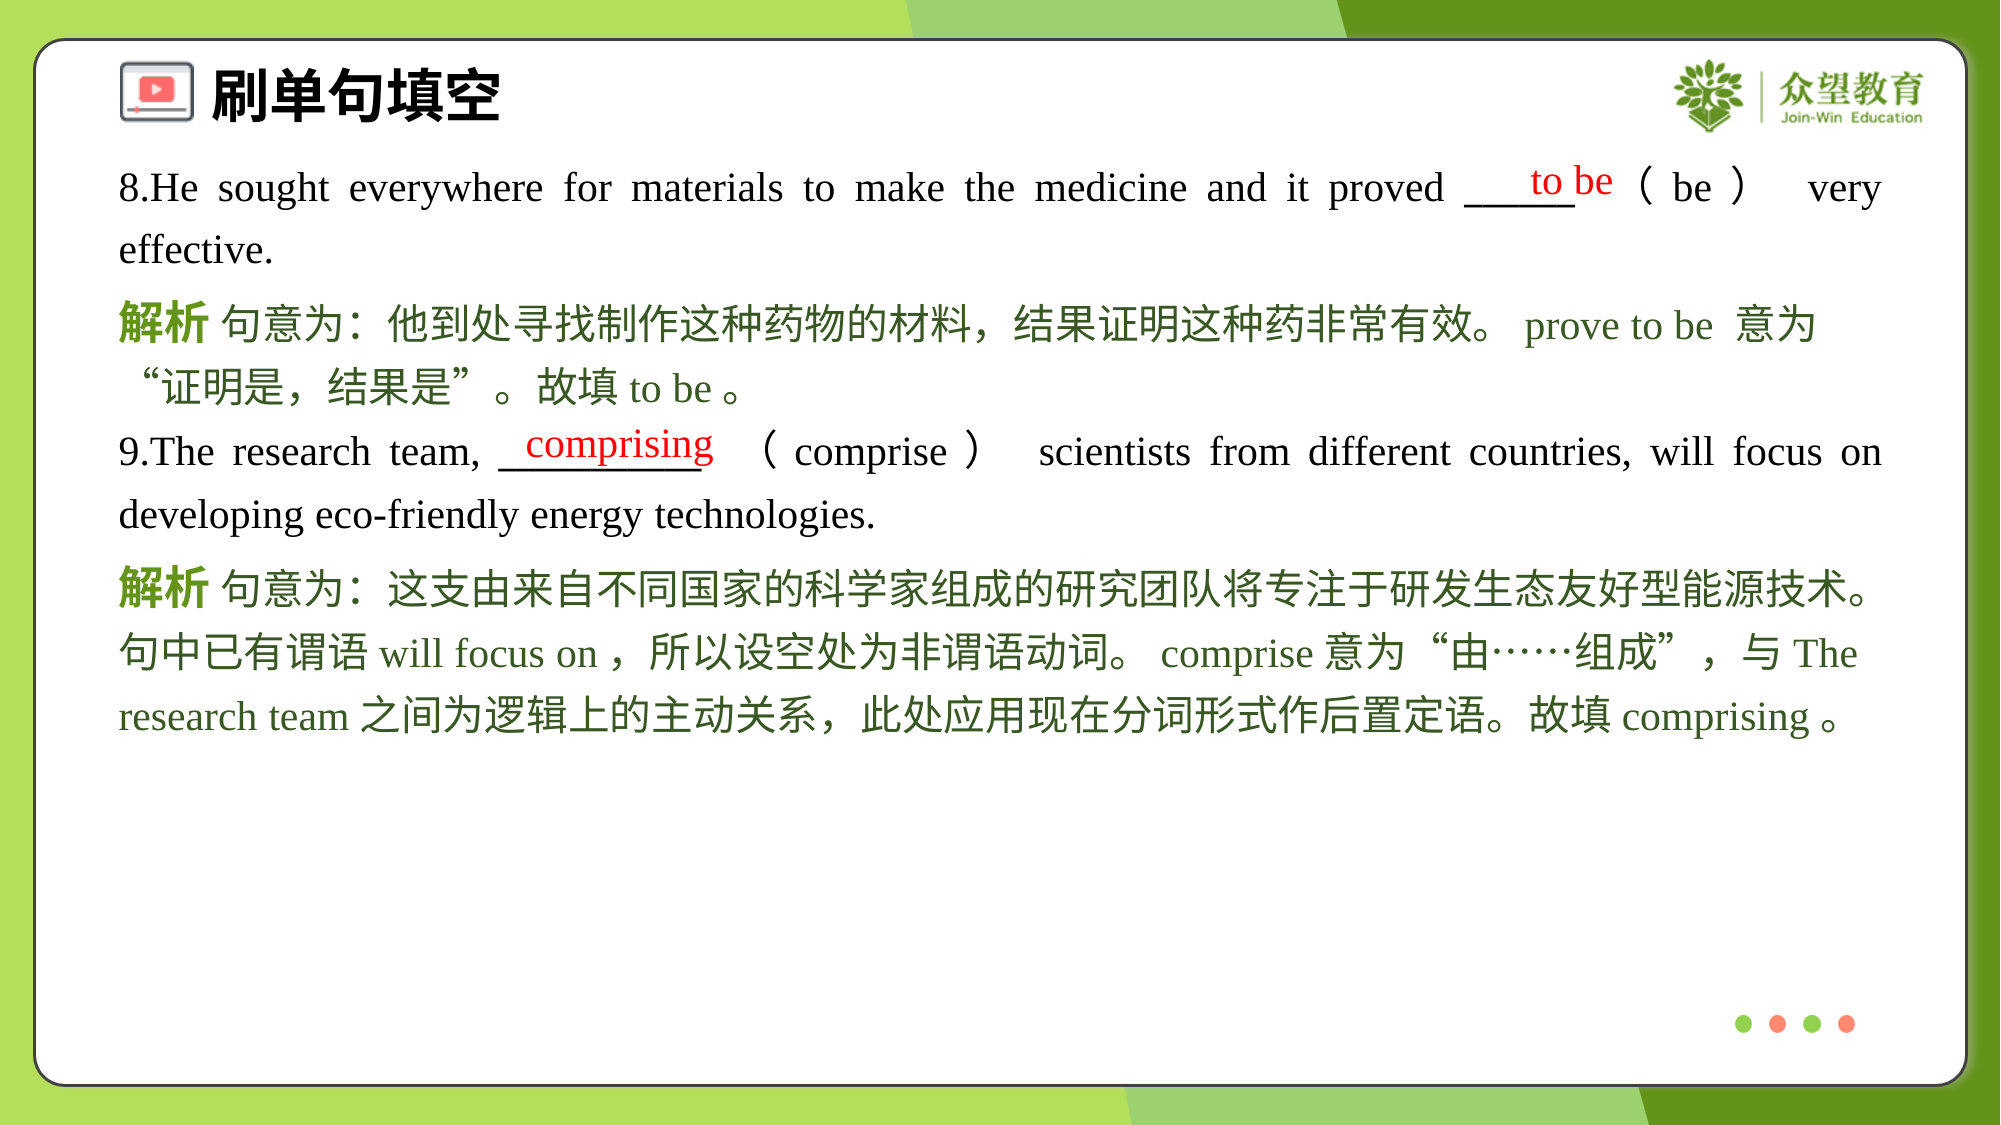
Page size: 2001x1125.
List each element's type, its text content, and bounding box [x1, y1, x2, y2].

text_box to be [1520, 140, 1623, 198]
picture [0, 0, 2000, 1125]
text_box 9.The research team, ___________ （comprise） scientists from different countries, will focus on developing eco-friendly energy technologies. [118, 411, 1883, 532]
text_box comprising [521, 403, 718, 461]
text_box 8.He sought everywhere for materials to make the medicine and it proved ______ （be） very effective. [118, 146, 1883, 267]
text_box 解析 句意为：他到处寻找制作这种药物的材料，结果证明这种药非常有效。prove to be 意为“证明是，结果是”。故填to be。 [118, 279, 1883, 406]
text_box 解析 句意为：这支由来自不同国家的科学家组成的研究团队将专注于研发生态友好型能源技术。句中已有谓语will focus on，所以设空处为非谓语动词。comprise意为“由……组成”，与The research team之间为逻辑上的主动关系，此处应用现在分词形式作后置定语。故填comprising。 [118, 545, 1883, 734]
